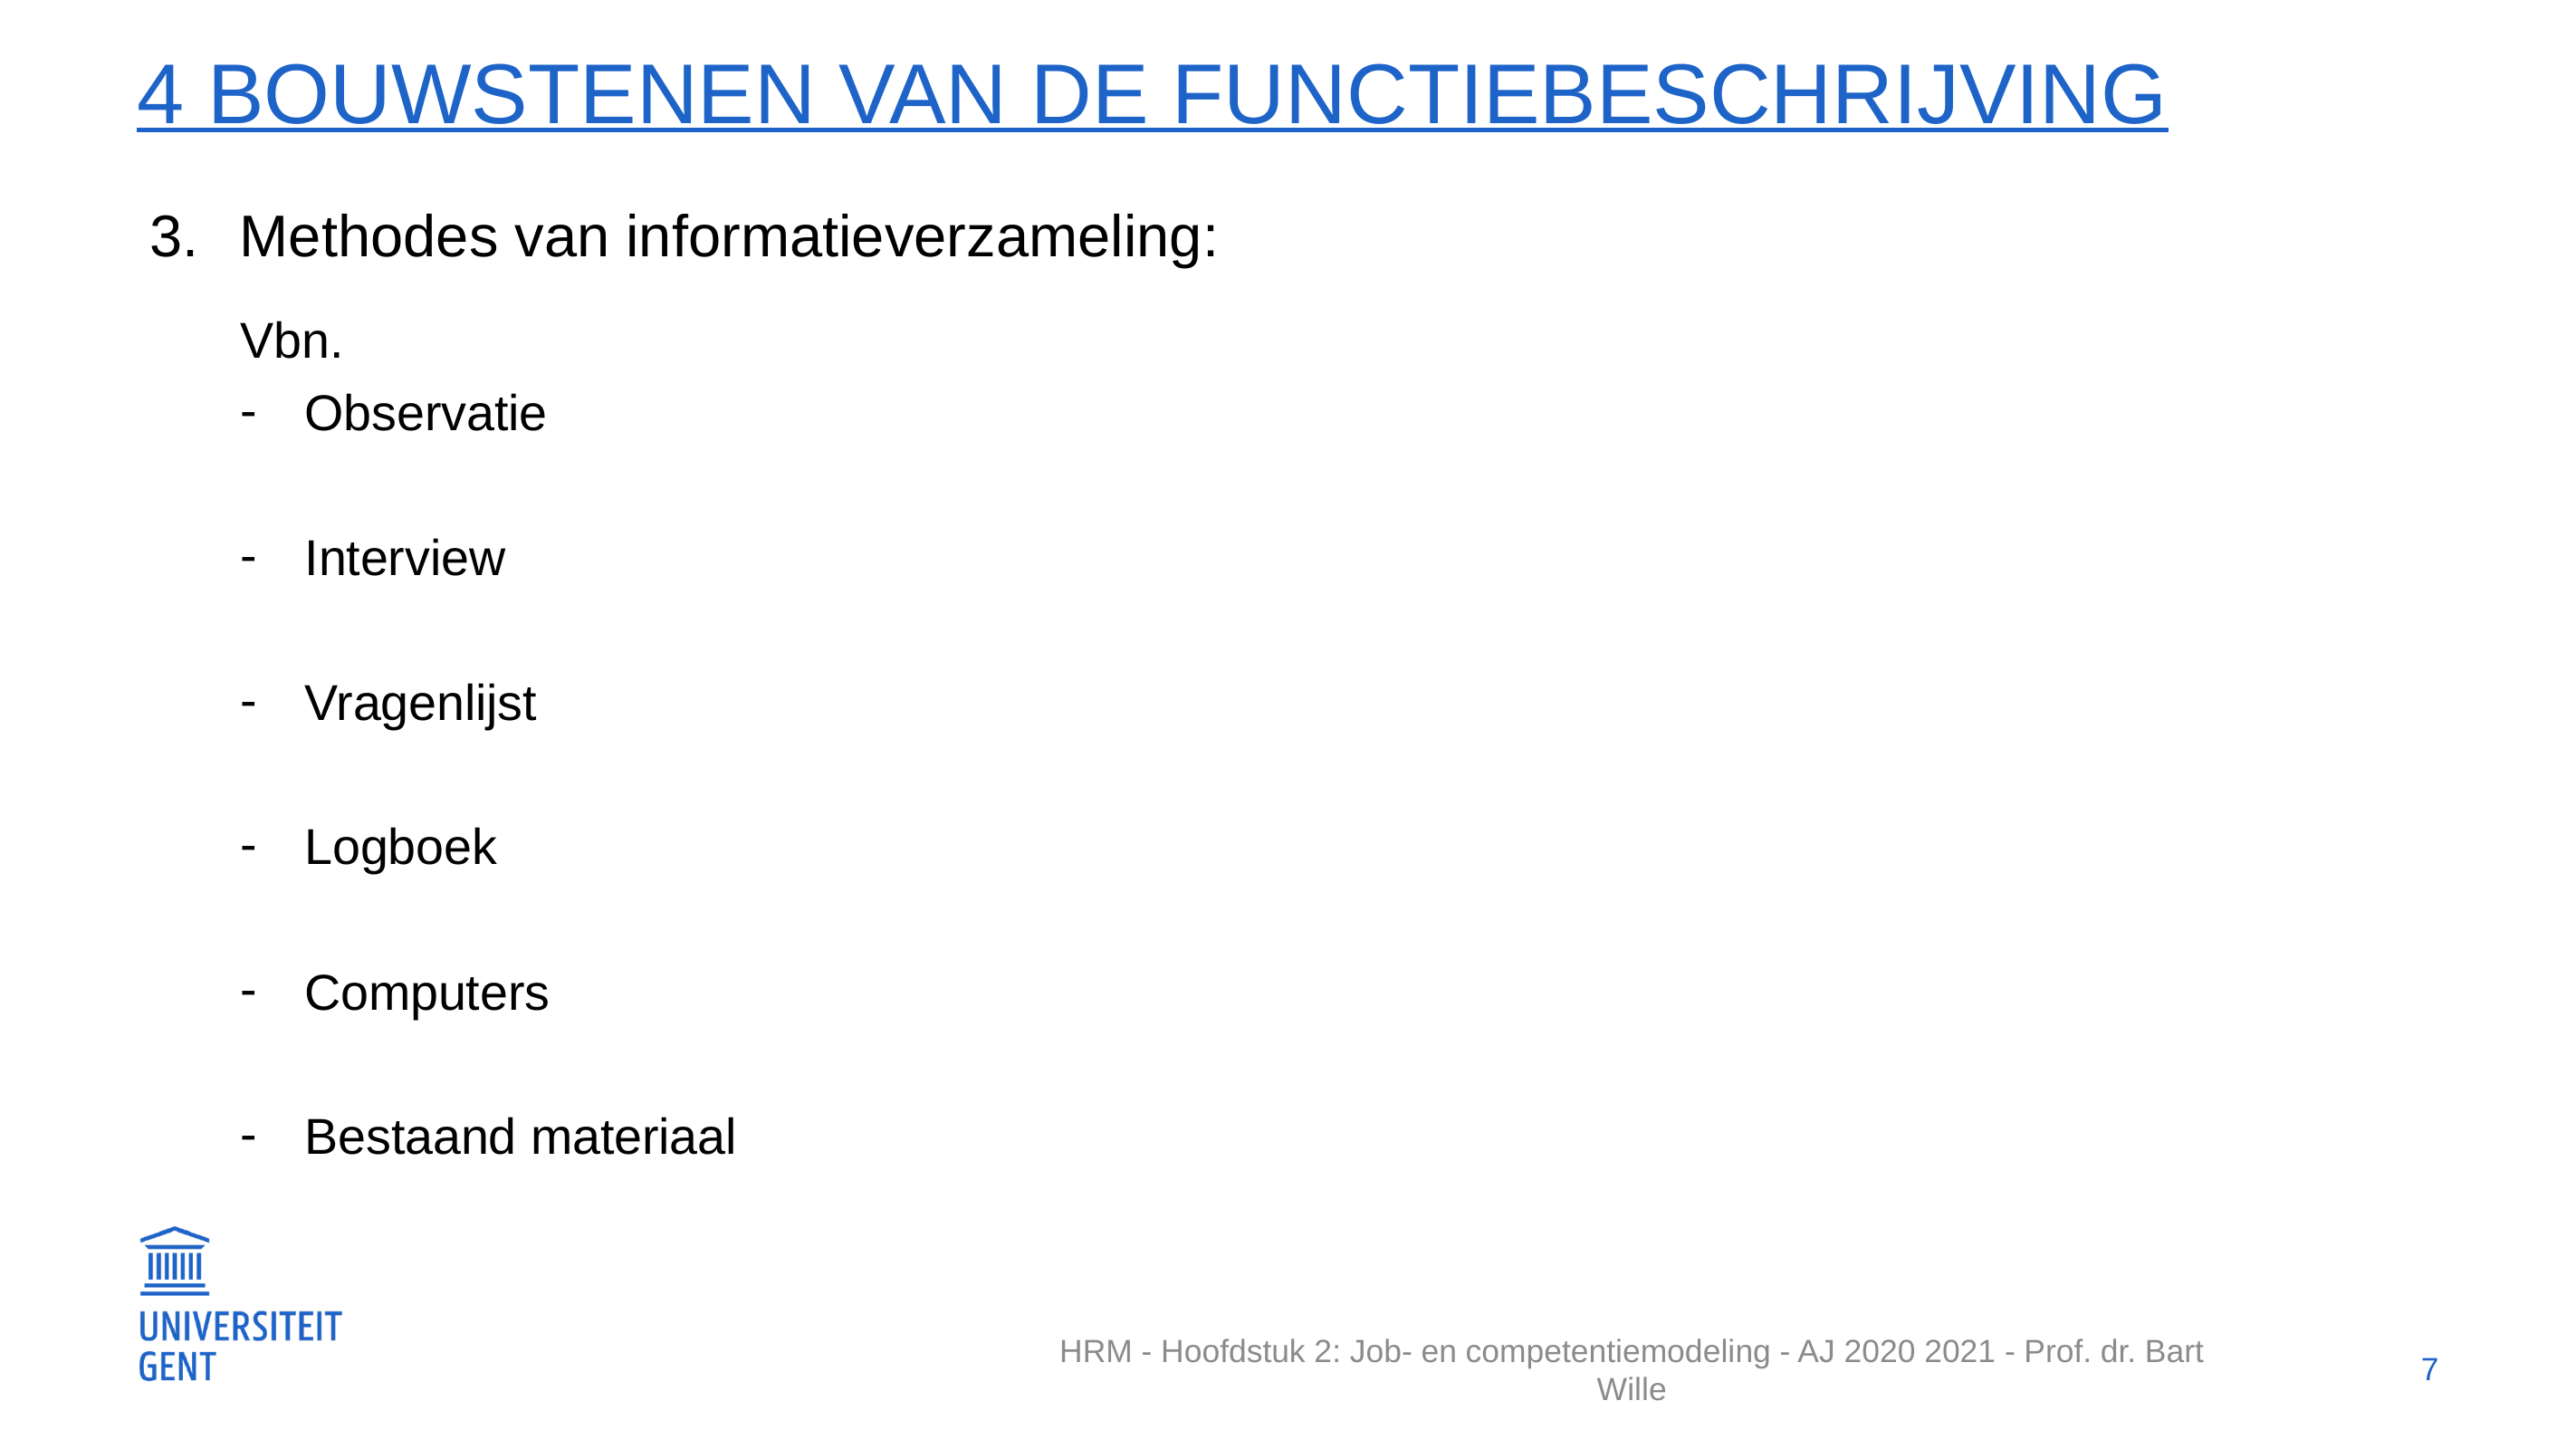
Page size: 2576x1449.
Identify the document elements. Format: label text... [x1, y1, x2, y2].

picture [72, 1174, 415, 1449]
slide_number 7 [2315, 1329, 2453, 1407]
title 4 bouwstenen van de functiebeschrijving [123, 20, 2456, 149]
footer HRM - Hoofdstuk 2: Job- en competentiemodeling - AJ 2020 2021 - Prof. dr. Bart Wille [1011, 1336, 2253, 1402]
list Methodes van informatieverzameling: Vbn. Observatie Interview Vragenlijst Logboek Computers Bestaand materiaal [124, 177, 2456, 1173]
